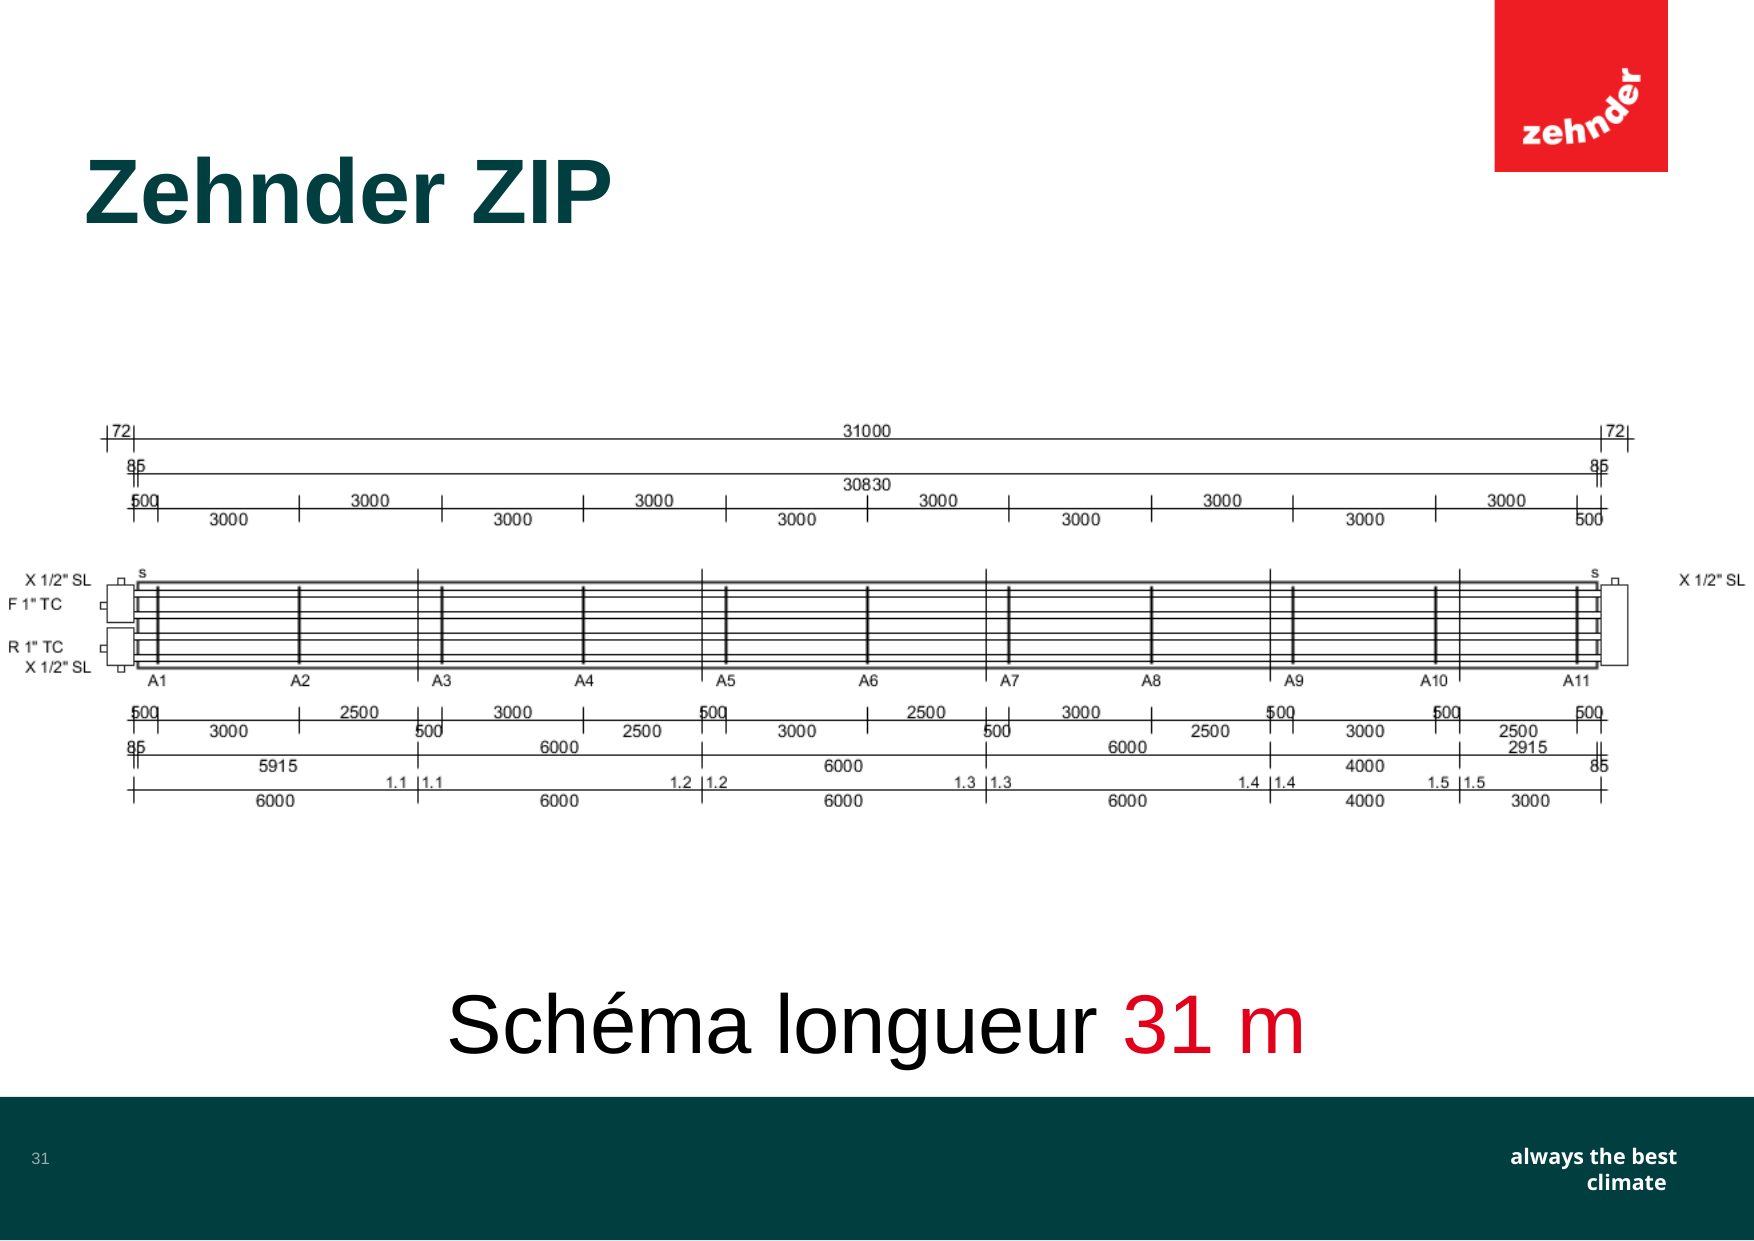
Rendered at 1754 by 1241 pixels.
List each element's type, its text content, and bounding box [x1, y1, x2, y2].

text_box Schéma longueur 31 m [431, 962, 1323, 1078]
title Zehnder ZIP [70, 136, 1583, 207]
picture [0, 413, 1754, 827]
